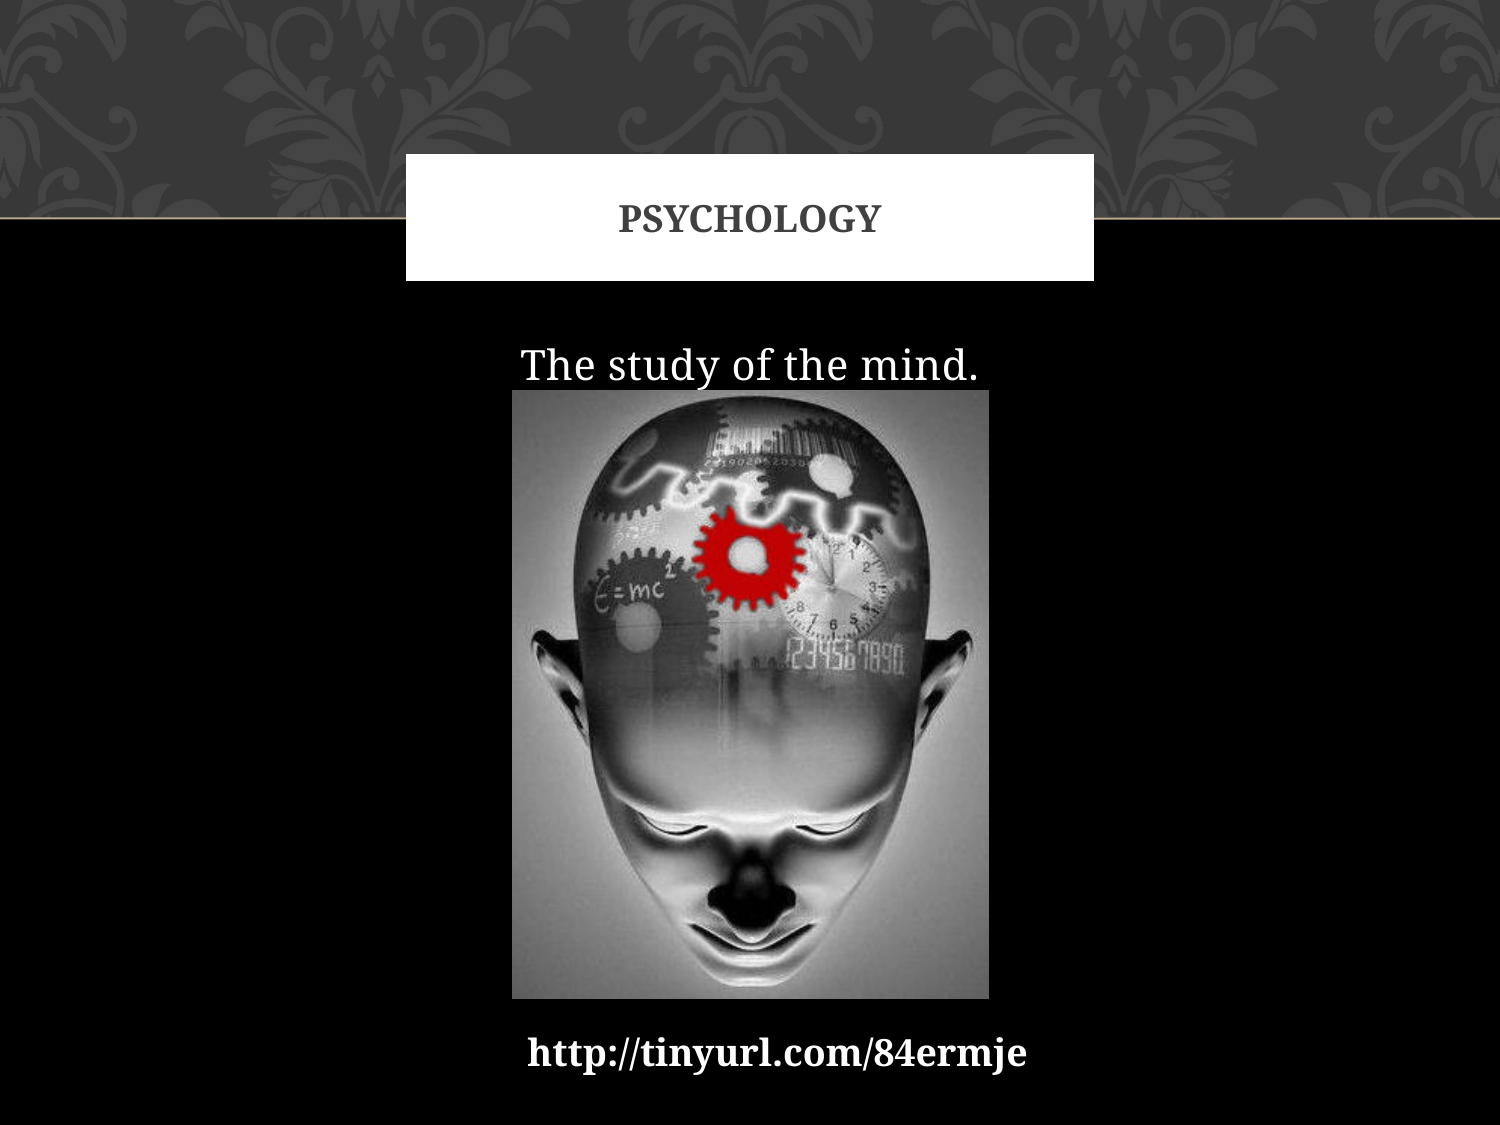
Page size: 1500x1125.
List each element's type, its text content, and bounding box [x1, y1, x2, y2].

title Psychology [406, 154, 1094, 281]
picture [512, 389, 989, 999]
list The study of the mind. [75, 331, 1425, 441]
text_box http://tinyurl.com/84ermje [512, 1021, 1072, 1082]
